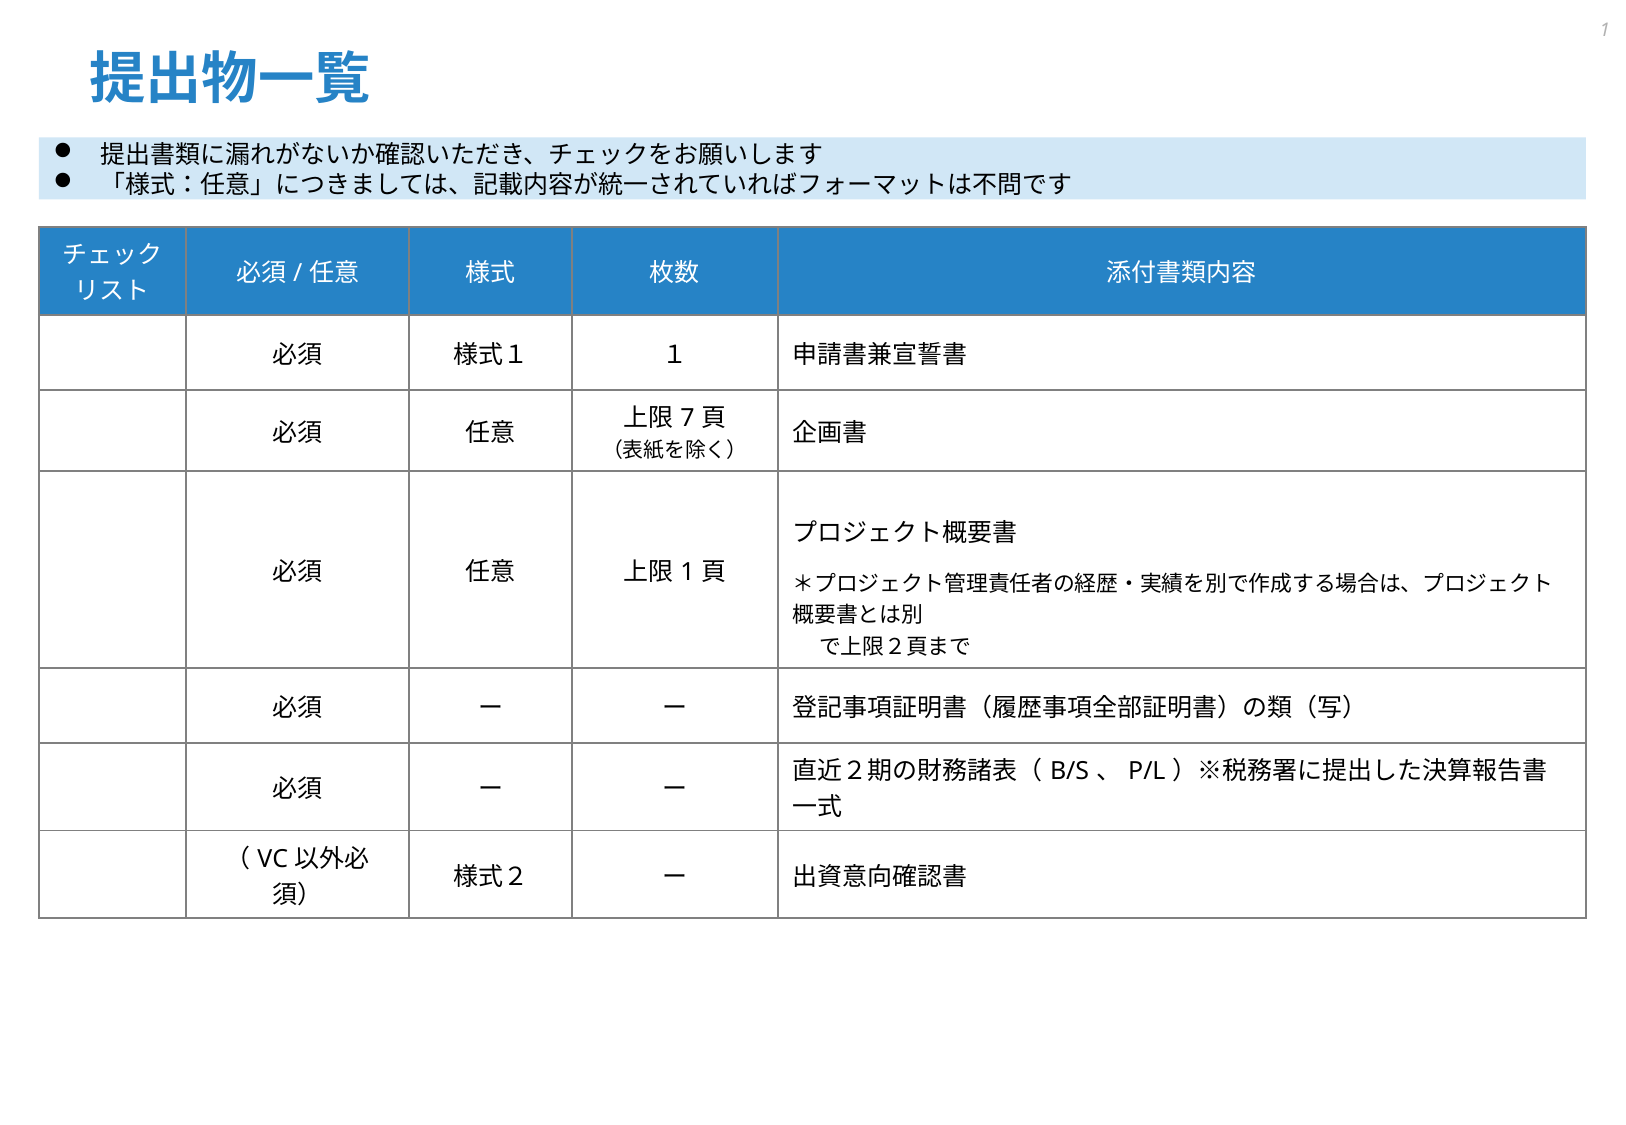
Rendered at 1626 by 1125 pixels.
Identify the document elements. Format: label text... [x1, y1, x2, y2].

table_cell ー [410, 669, 571, 742]
text_box 提出書類に漏れがないか確認いただき、チェックをお願いします 「様式：任意」につきましては、記載内容が統一されていればフォーマットは不問です [38, 136, 1587, 201]
table_cell [40, 744, 185, 830]
table_cell [40, 472, 185, 667]
table_cell 必須 [187, 472, 408, 667]
table_cell 必須 [187, 669, 408, 742]
table_cell 様式１ [410, 316, 571, 389]
table_header 添付書類内容 [779, 228, 1585, 314]
table_cell ー [573, 831, 777, 917]
table_cell 企画書 [779, 391, 1585, 470]
table_cell 申請書兼宣誓書 [779, 316, 1585, 389]
table_cell 直近２期の財務諸表（B/S、P/L）※税務署に提出した決算報告書一式 [779, 744, 1585, 830]
table_header 必須/任意 [187, 228, 408, 314]
table_header チェックリスト [40, 228, 185, 314]
table_cell ー [573, 669, 777, 742]
table_cell 必須 [187, 391, 408, 470]
table_cell [40, 831, 185, 917]
table_cell 必須 [187, 316, 408, 389]
table_cell １ [573, 316, 777, 389]
table_cell ー [573, 744, 777, 830]
table_cell [40, 316, 185, 389]
table_cell 様式２ [410, 831, 571, 917]
table_cell 任意 [410, 391, 571, 470]
table_header 枚数 [573, 228, 777, 314]
table_cell [40, 391, 185, 470]
table_cell 必須 [187, 744, 408, 830]
table_cell 出資意向確認書 [779, 831, 1585, 917]
table_cell 上限1頁 [573, 472, 777, 667]
table_cell 登記事項証明書（履歴事項全部証明書）の類（写） [779, 669, 1585, 742]
table_cell [40, 669, 185, 742]
table_cell （VC以外必須） [187, 831, 408, 917]
table_header 様式 [410, 228, 571, 314]
table_cell 任意 [410, 472, 571, 667]
table_cell 上限7頁 （表紙を除く） [573, 391, 777, 470]
title 提出物一覧 [74, 23, 1246, 136]
table_cell ー [410, 744, 571, 830]
table_cell プロジェクト概要書 ＊プロジェクト管理責任者の経歴・実績を別で作成する場合は、プロジェクト概要書とは別 で上限２頁まで [779, 472, 1585, 667]
slide_number 1 [1477, 0, 1625, 60]
